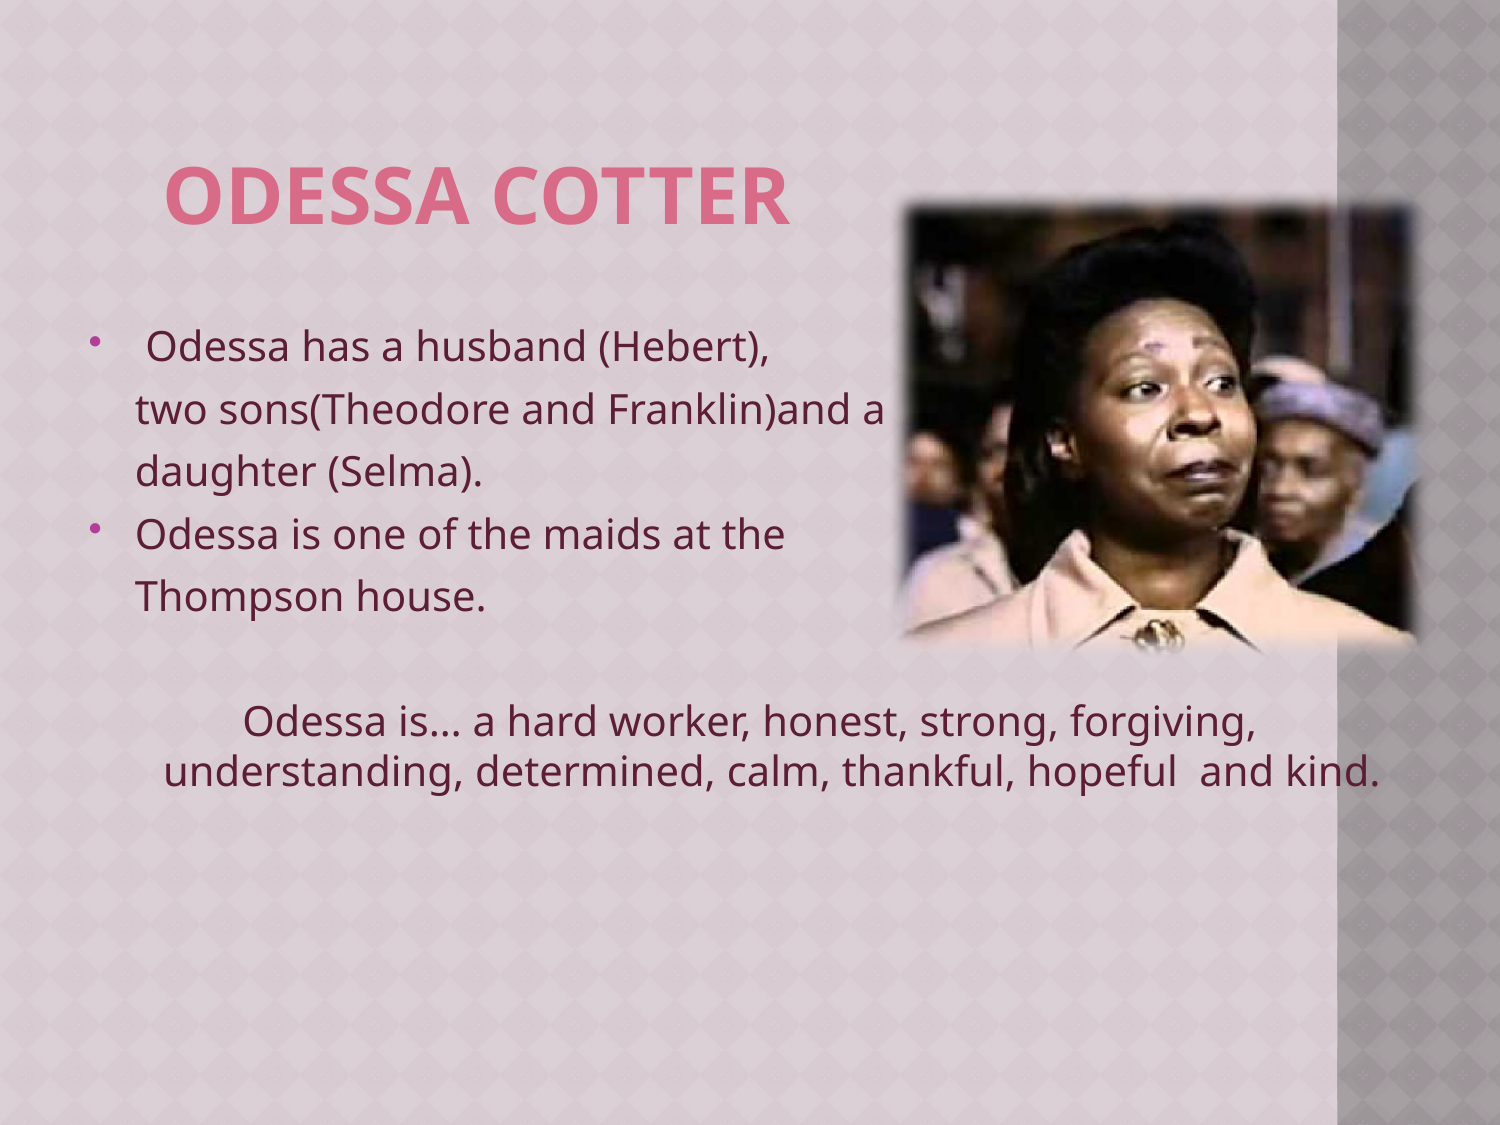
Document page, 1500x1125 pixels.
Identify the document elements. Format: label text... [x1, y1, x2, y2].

list Odessa has a husband (Hebert), two sons(Theodore and Franklin)and a daughter (Selma). Odessa is one of the maids at the Thompson house. Odessa is… a hard worker, honest, strong, forgiving, understanding, determined, calm, thankful, hopeful and kind. [74, 312, 1426, 1063]
title Odessa Cotter [75, 52, 1263, 241]
picture [887, 186, 1429, 660]
